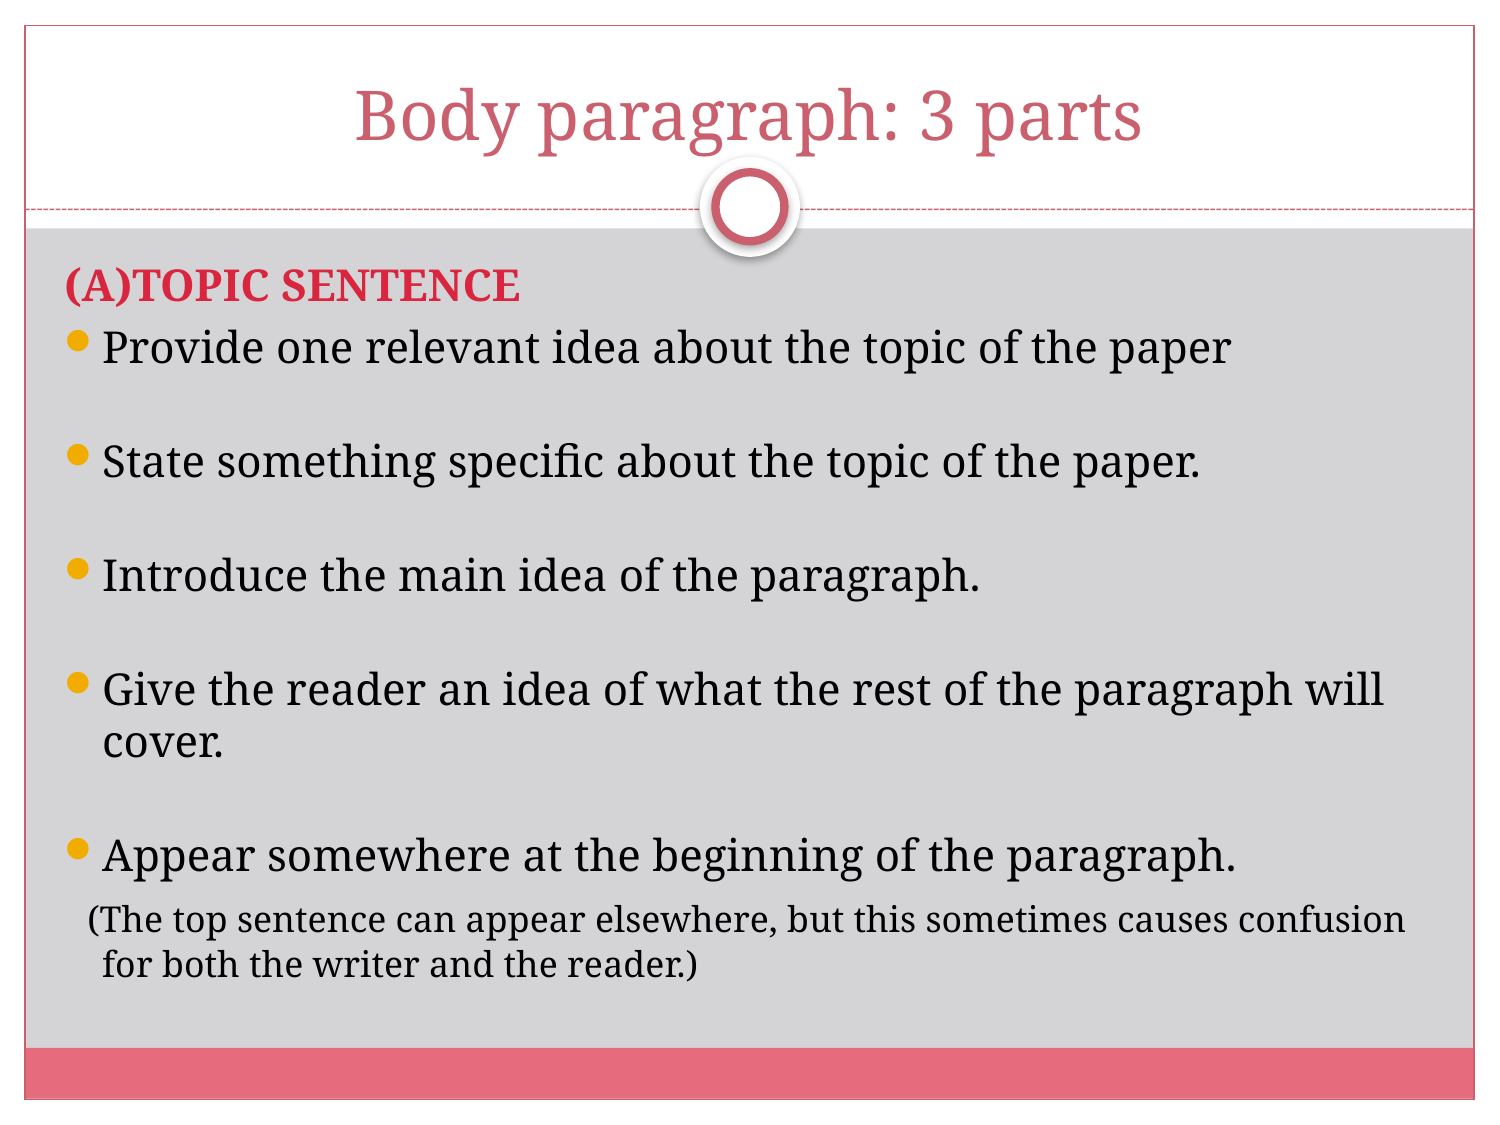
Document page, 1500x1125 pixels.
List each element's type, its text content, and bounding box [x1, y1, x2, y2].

title Body paragraph: 3 parts [49, 37, 1450, 162]
list (A)TOPIC SENTENCE Provide one relevant idea about the topic of the paper State something specific about the topic of the paper. Introduce the main idea of the paragraph. Give the reader an idea of what the rest of the paragraph will cover. Appear somewhere at the beginning of the paragraph. (The top sentence can appear elsewhere, but this sometimes causes confusion for both the writer and the reader.) [49, 250, 1445, 1001]
